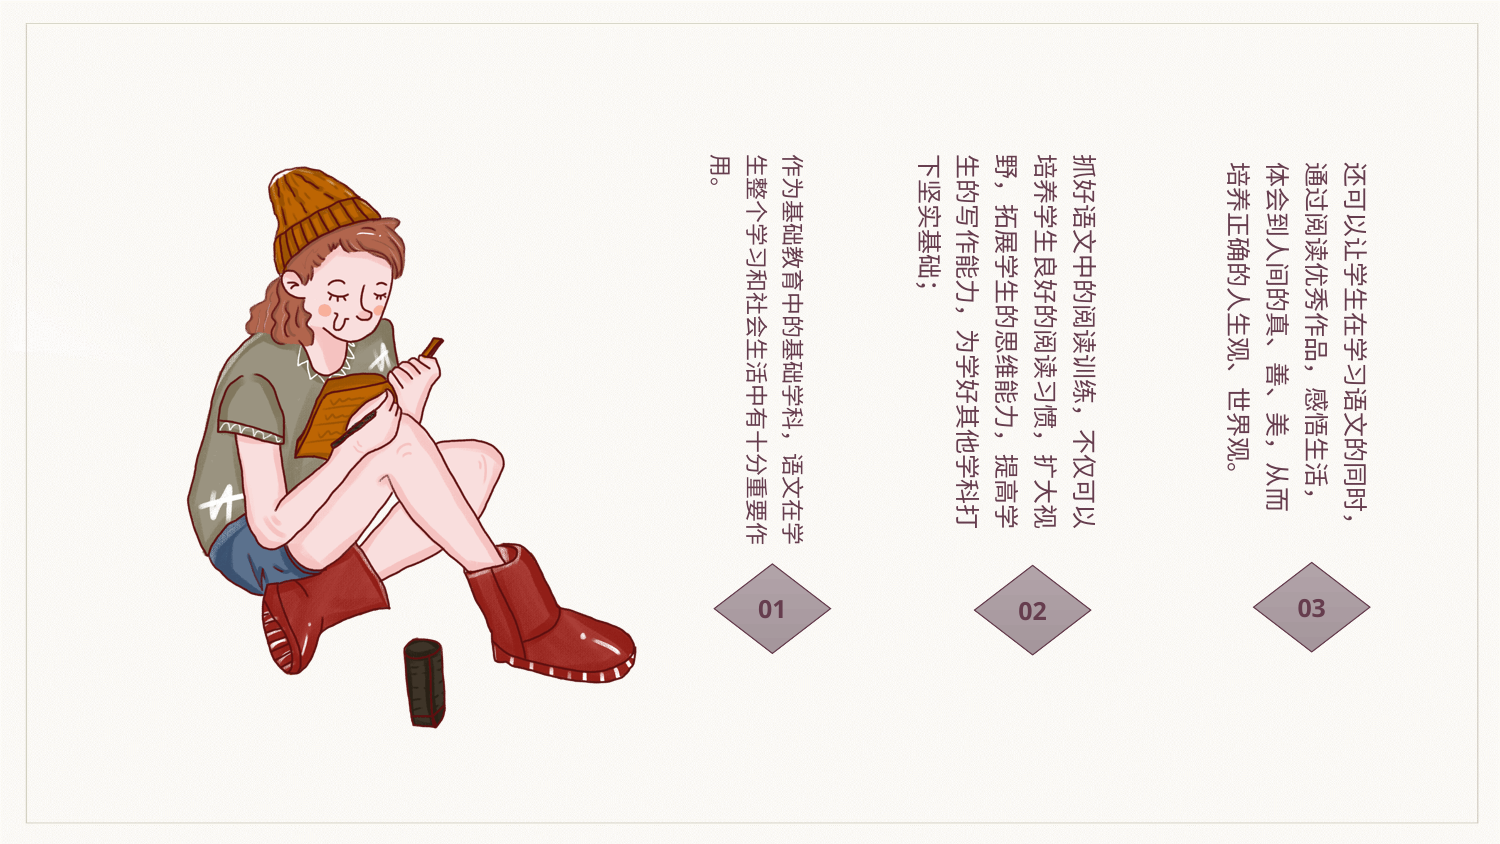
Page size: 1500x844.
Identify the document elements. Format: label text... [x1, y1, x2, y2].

text_box 抓好语文中的阅读训练，不仅可以培养学生良好的阅读习惯，扩大视野，拓展学生的思维能力，提高学生的写作能力，为学好其他学科打下坚实基础； [899, 146, 1146, 544]
text_box 02 [973, 564, 1092, 656]
text_box 还可以让学生在学习语文的同时，通过阅读优秀作品，感悟生活，体会到人间的真、善、美，从而培养正确的人生观、世界观。 [1209, 154, 1458, 543]
text_box 03 [1252, 561, 1371, 653]
picture [0, 0, 1500, 844]
